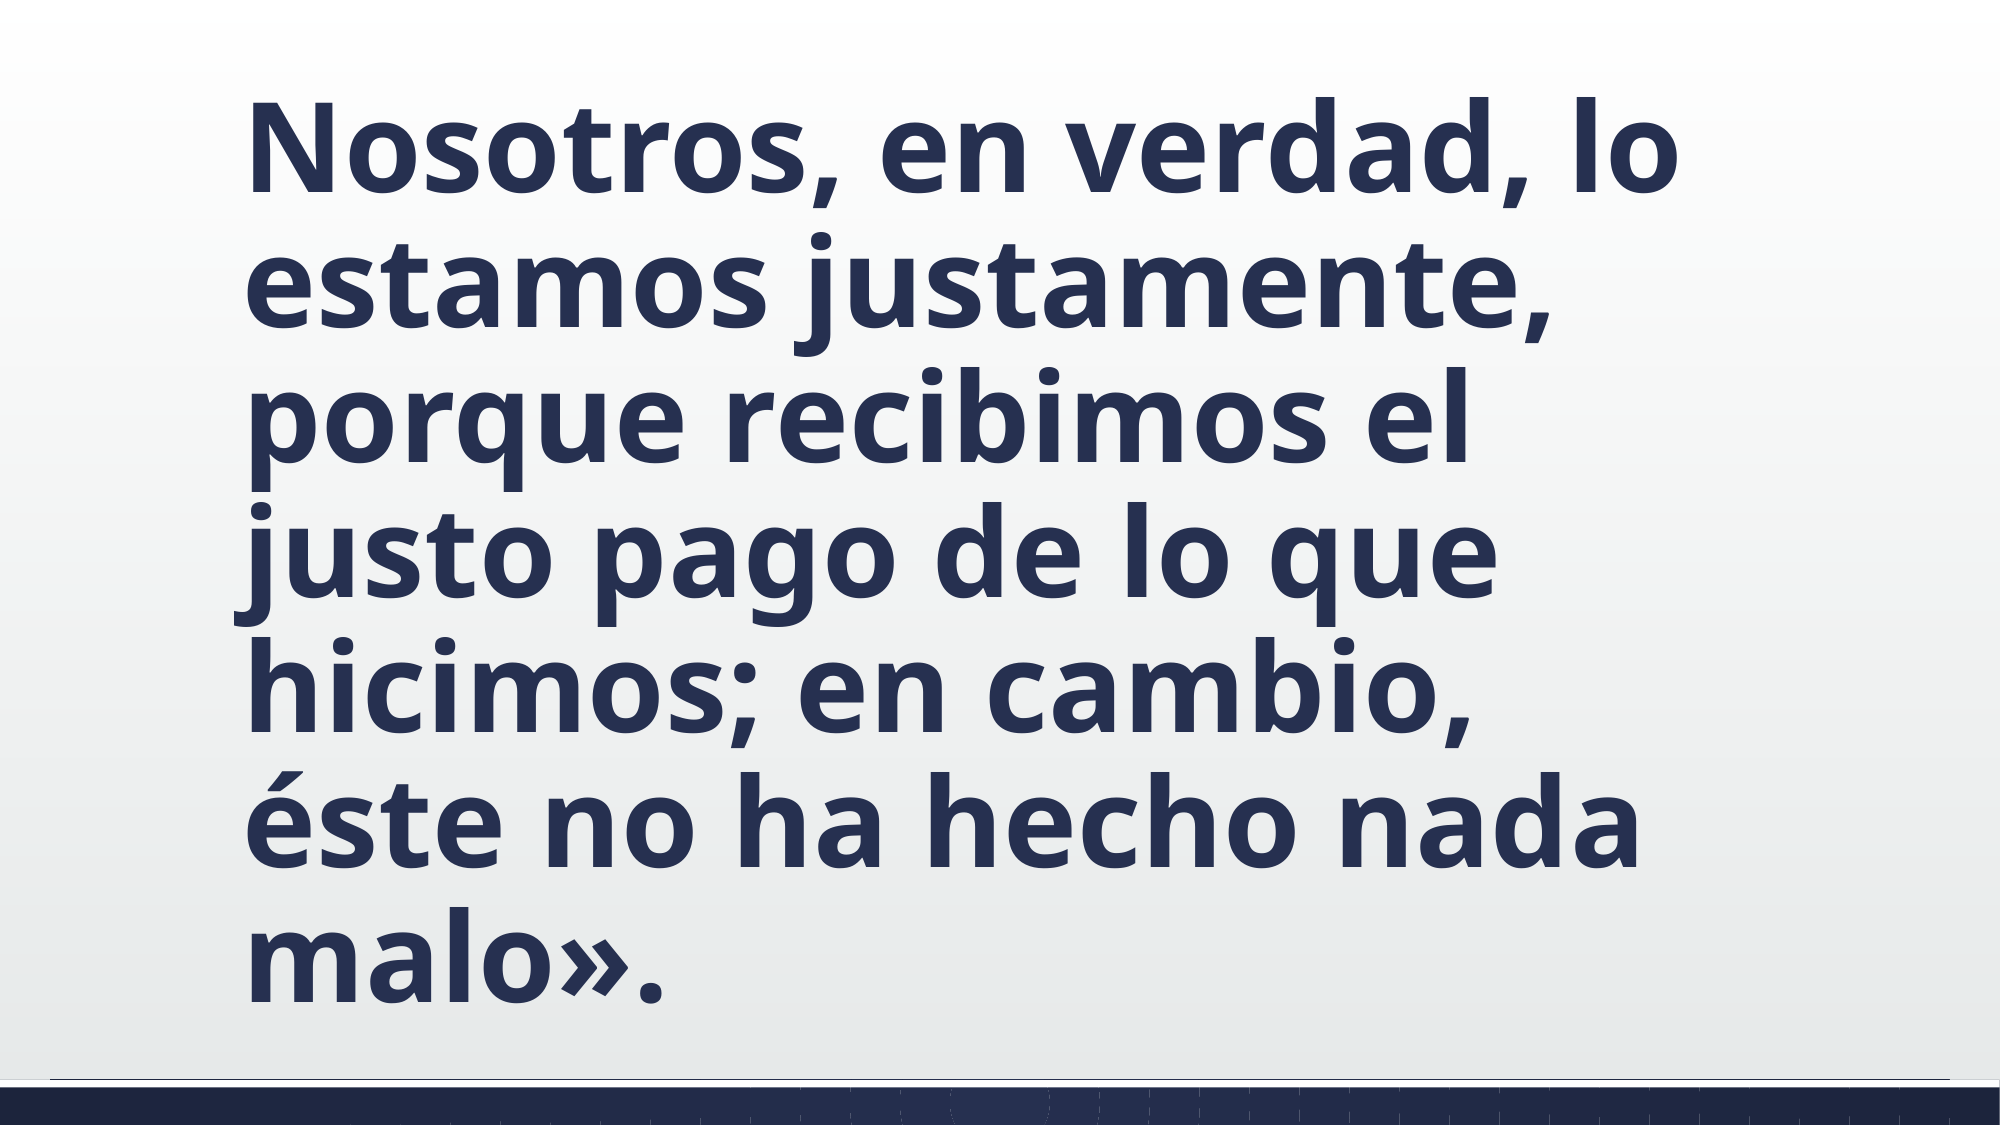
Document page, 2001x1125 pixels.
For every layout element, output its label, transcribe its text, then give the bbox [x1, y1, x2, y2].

list Nosotros, en verdad, lo estamos justamente, porque recibimos el justo pago de lo que hicimos; en cambio, éste no ha hecho nada malo». [219, 76, 1780, 990]
